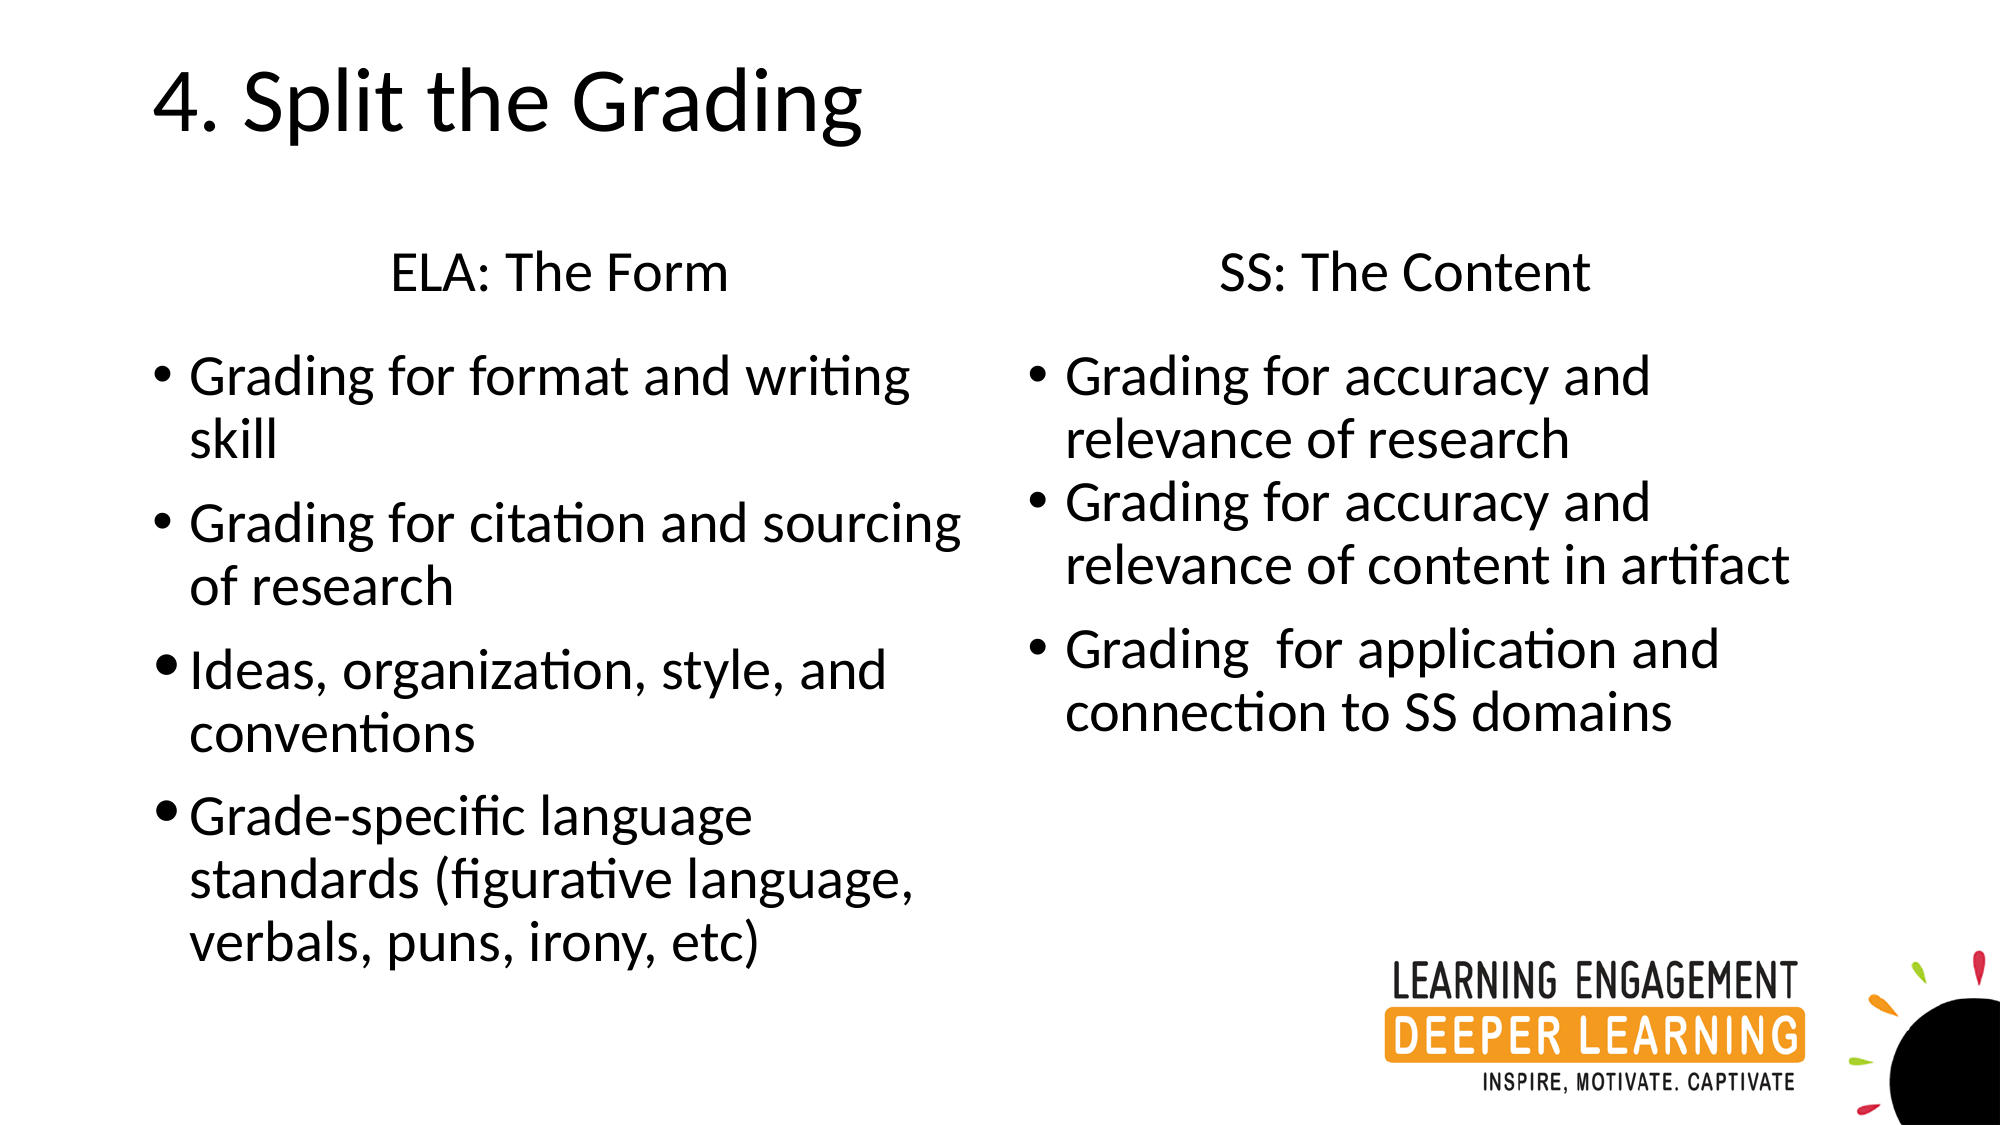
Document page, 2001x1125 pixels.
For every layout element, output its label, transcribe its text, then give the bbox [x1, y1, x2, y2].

text_box SS: The Content [1136, 225, 1675, 312]
list Grading for format and writing skill Grading for citation and sourcing of research Ideas, organization, style, and conventions Grade-specific language standards (figurative language, verbals, puns, irony, etc) [137, 337, 988, 975]
list Grading for accuracy and relevance of research Grading for accuracy and relevance of content in artifact Grading for application and connection to SS domains [1012, 337, 1863, 975]
text_box ELA: The Form [290, 225, 830, 312]
title 4. Split the Grading [137, 25, 1863, 178]
picture [1369, 936, 2000, 1125]
